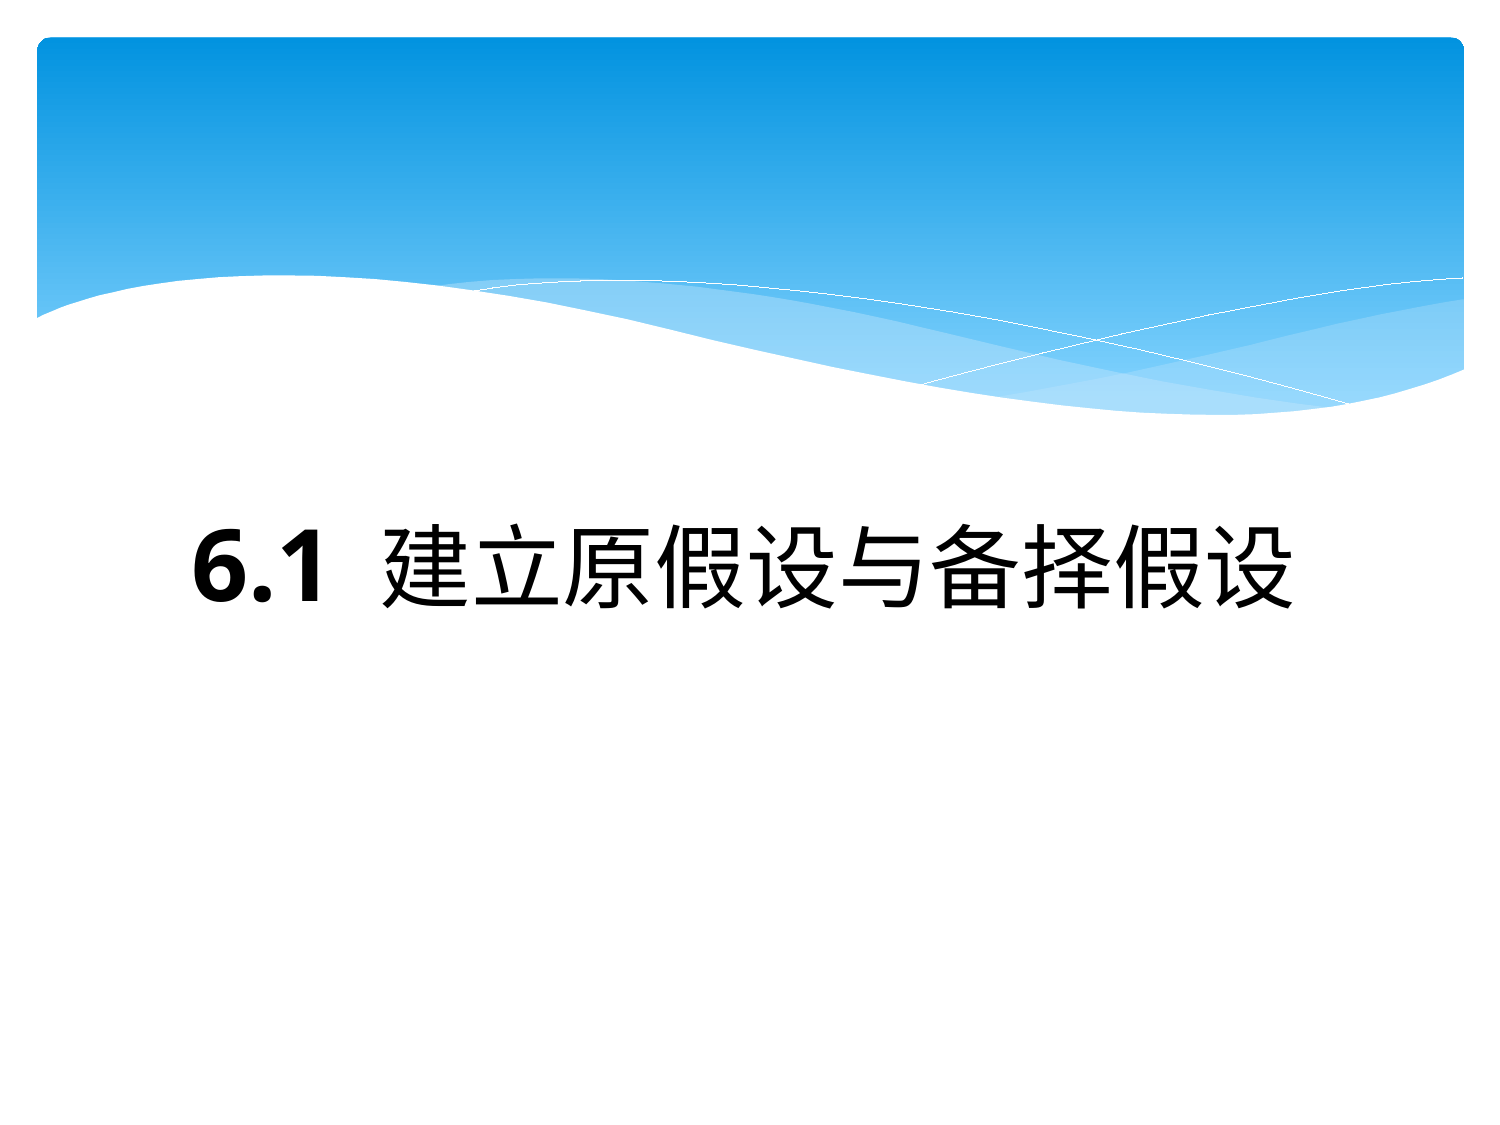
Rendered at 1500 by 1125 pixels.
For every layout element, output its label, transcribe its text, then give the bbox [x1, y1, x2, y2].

list 6.1 建立原假设与备择假设 [100, 278, 1388, 845]
